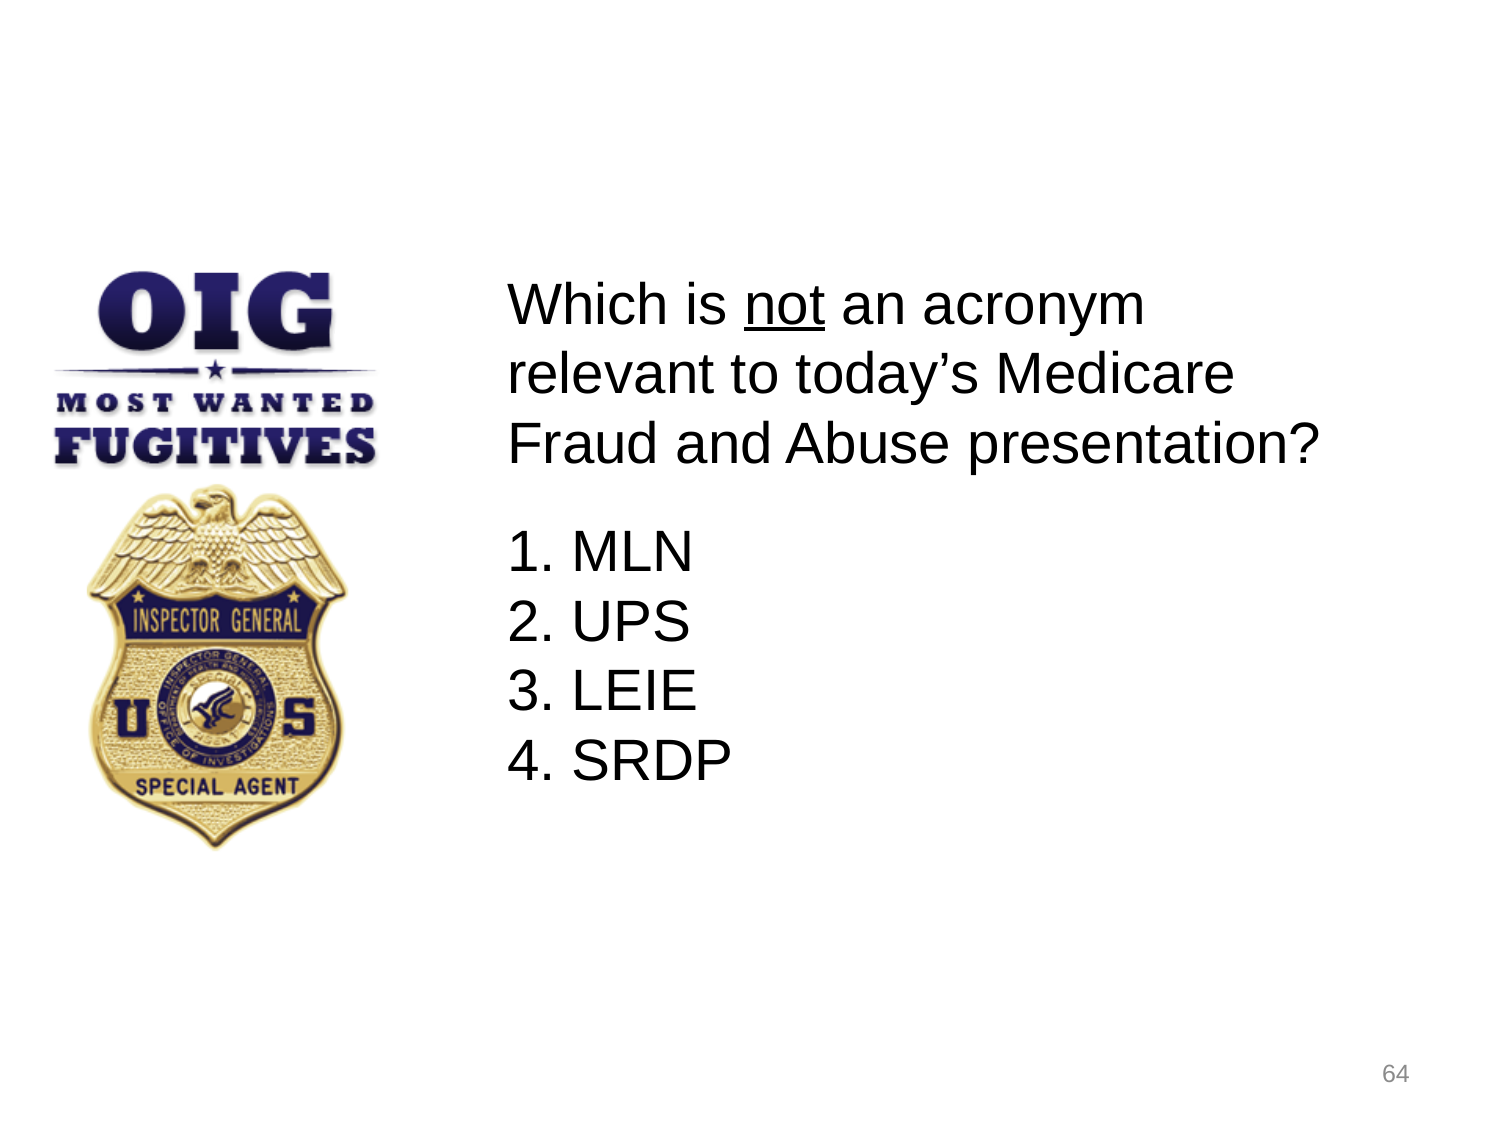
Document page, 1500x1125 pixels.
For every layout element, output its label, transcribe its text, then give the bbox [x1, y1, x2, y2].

title Which is not an acronym relevant to today’s Medicare Fraud and Abuse presentation? 1. MLN 2. UPS 3. LEIE 4. SRDP [492, 188, 1379, 980]
slide_number 64 [1074, 1042, 1425, 1103]
picture [43, 262, 388, 859]
